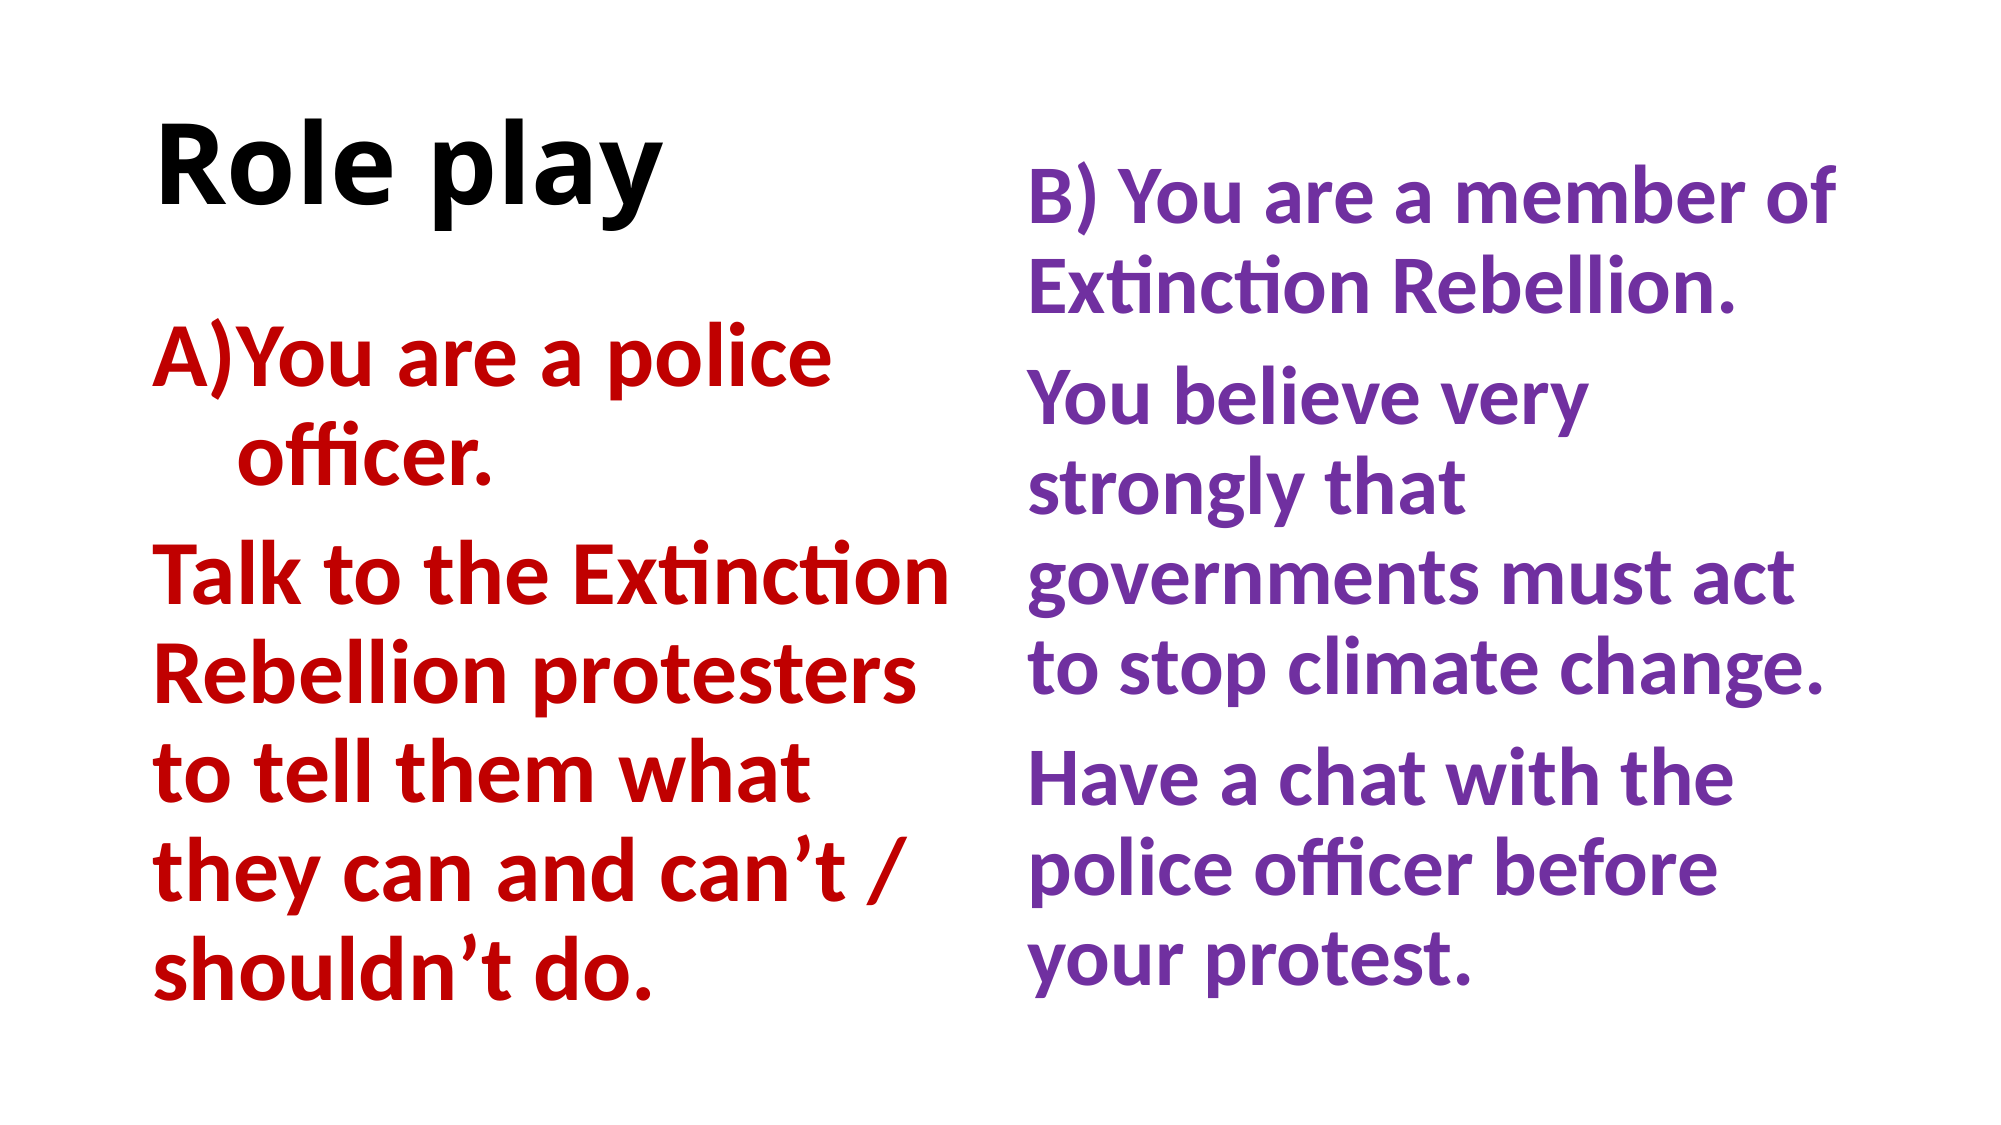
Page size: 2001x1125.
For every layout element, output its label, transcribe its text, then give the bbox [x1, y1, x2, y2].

list B) You are a member of Extinction Rebellion. You believe very strongly that governments must act to stop climate change. Have a chat with the police officer before your protest. [1012, 144, 1863, 1014]
title Role play [137, 59, 1863, 278]
list You are a police officer. Talk to the Extinction Rebellion protesters to tell them what they can and can’t / shouldn’t do. [137, 299, 988, 1014]
